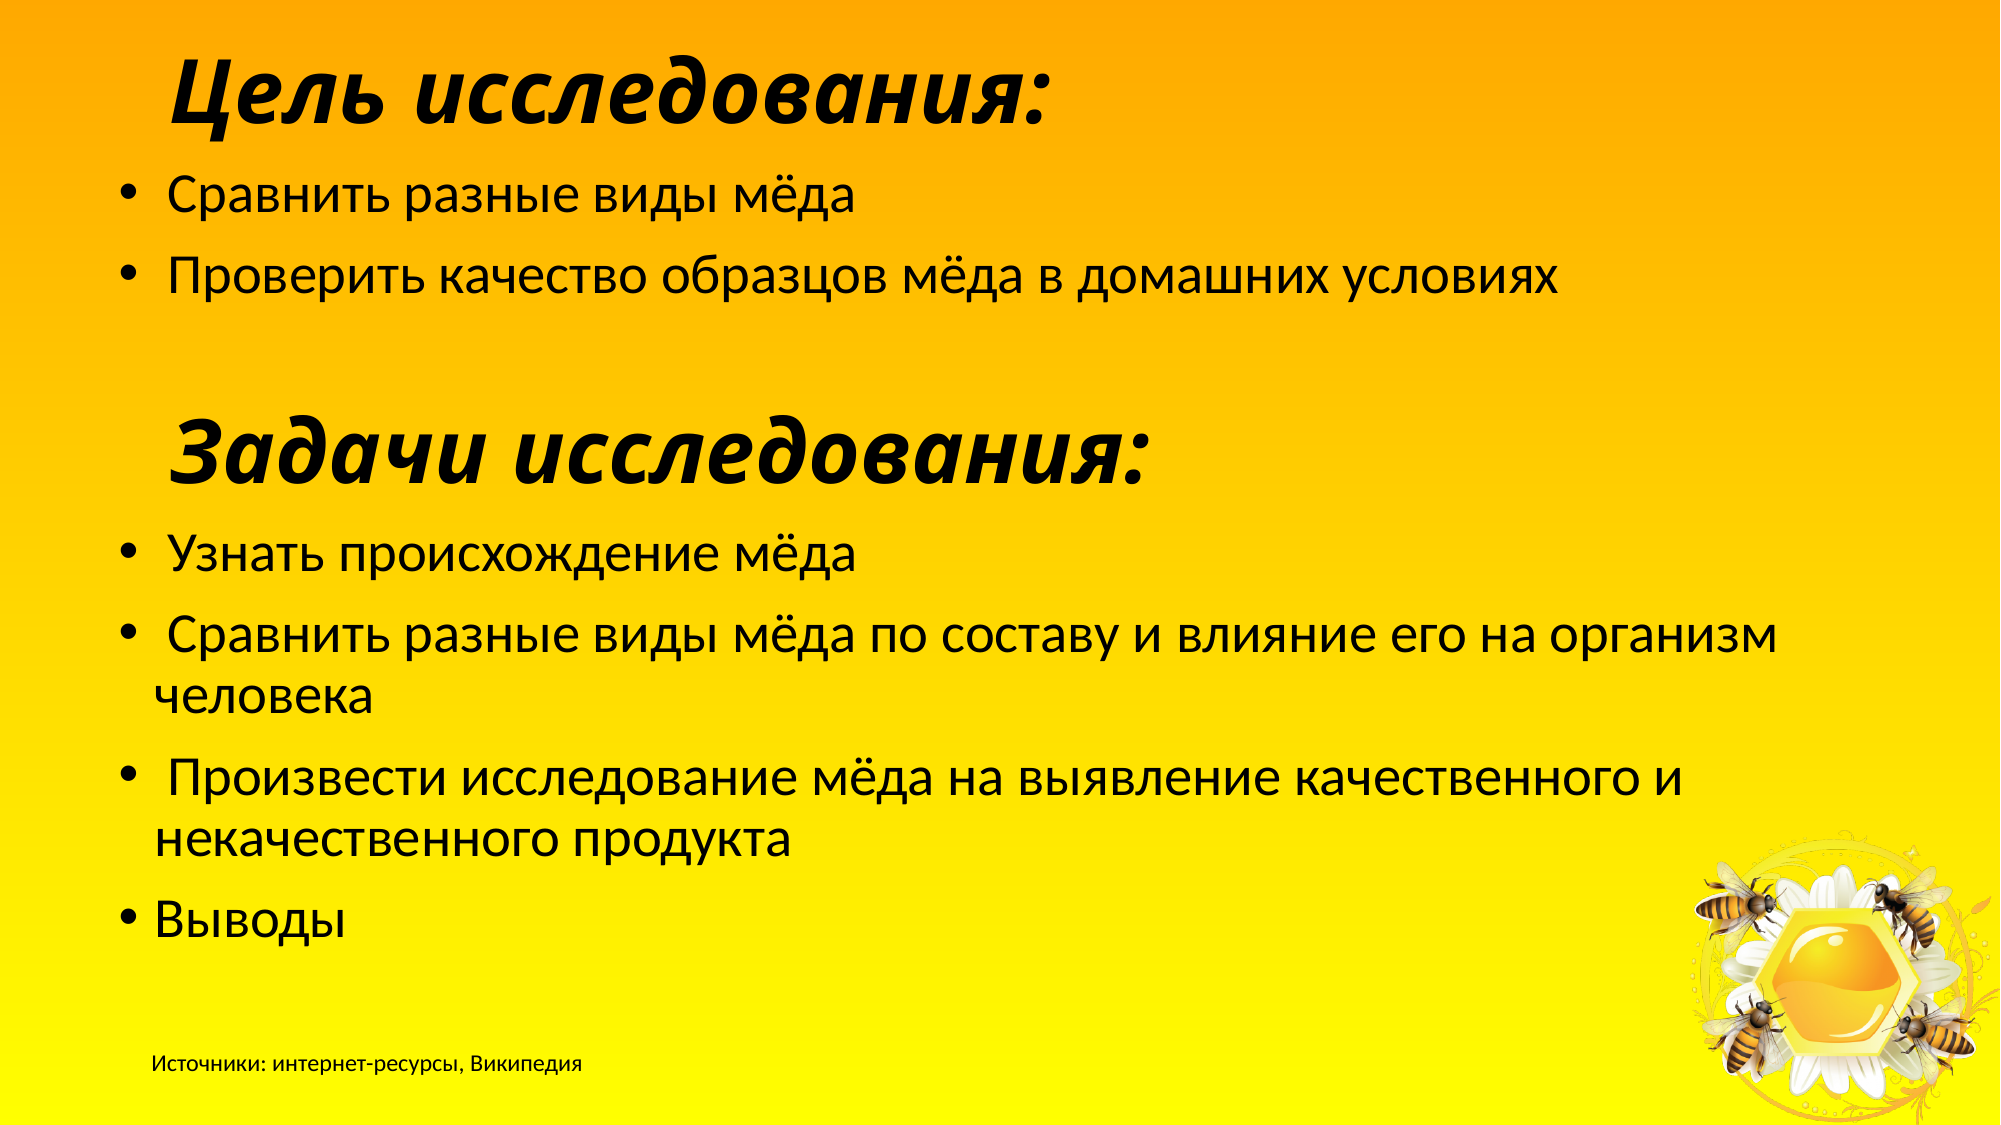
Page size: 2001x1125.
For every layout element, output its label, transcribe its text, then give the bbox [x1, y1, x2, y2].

picture [1690, 830, 2000, 1125]
list Цель исследования: Сравнить разные виды мёда Проверить качество образцов мёда в домашних условиях Задачи исследования: Узнать происхождение мёда Сравнить разные виды мёда по составу и влияние его на организм человека Произвести исследование мёда на выявление качественного и некачественного продукта Выводы Источники: интернет-ресурсы, Википедия [103, 39, 1838, 1091]
